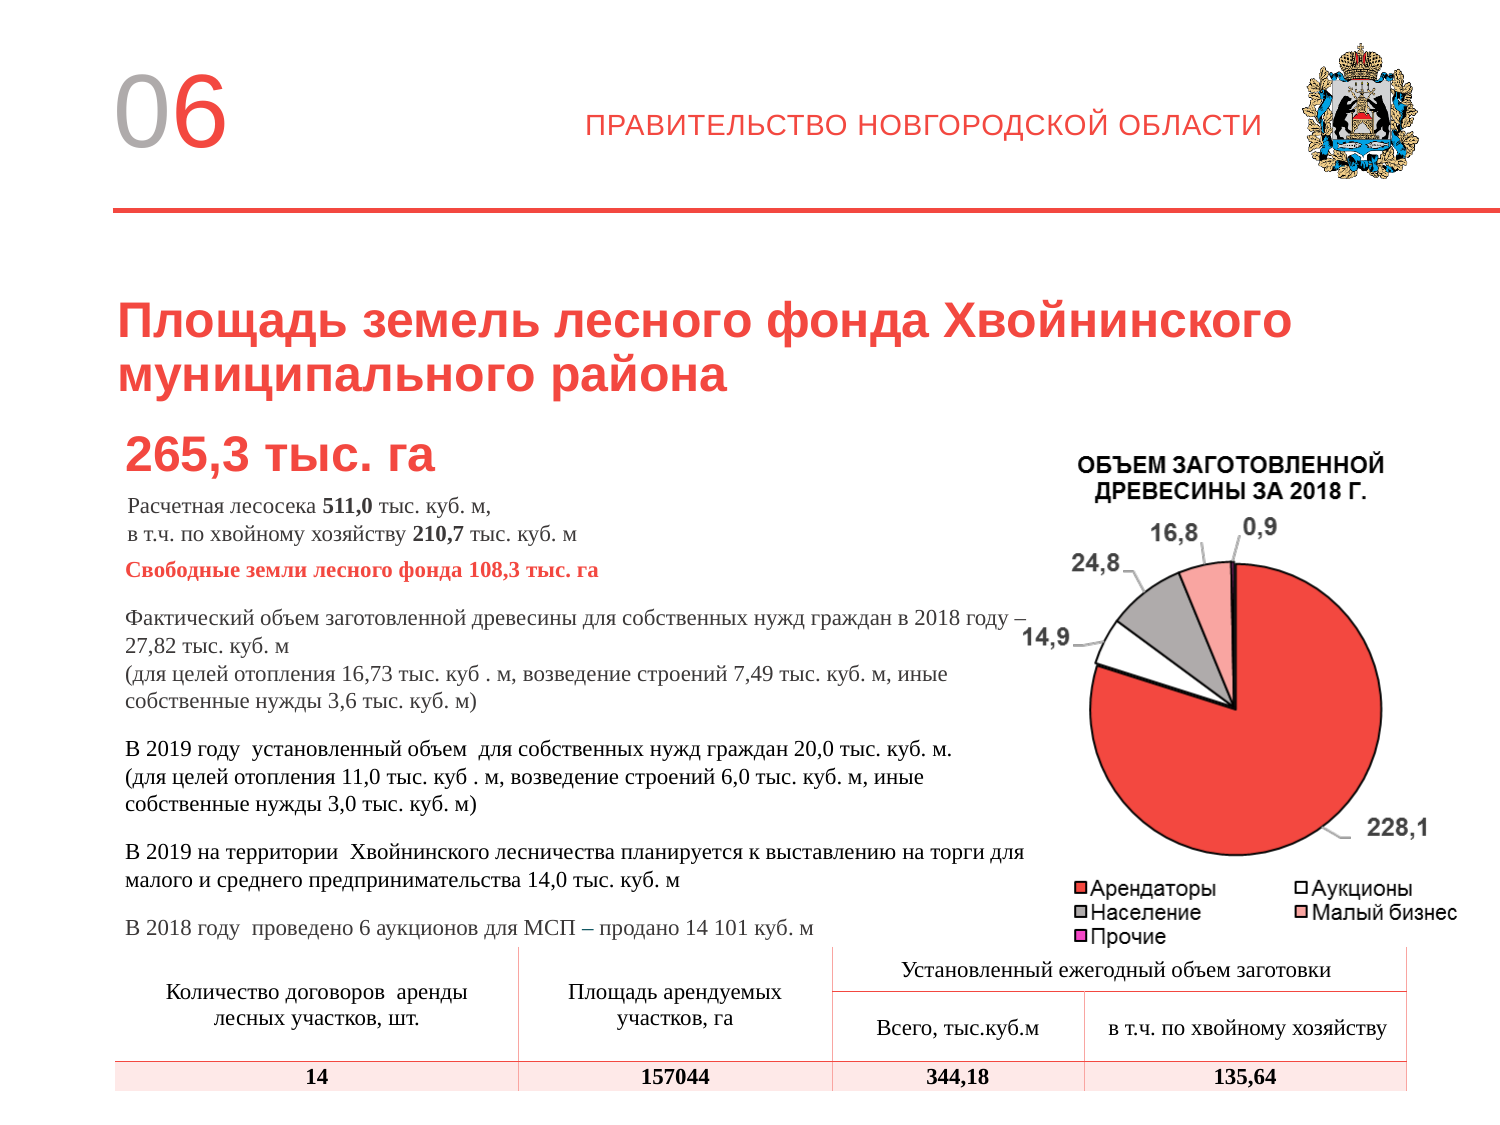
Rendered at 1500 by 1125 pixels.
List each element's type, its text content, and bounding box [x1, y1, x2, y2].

chart [964, 423, 1487, 948]
table_cell 135,64 [1085, 1062, 1406, 1091]
picture [969, 435, 1492, 960]
table_cell 157044 [519, 1062, 832, 1091]
text_box Расчетная лесосека 511,0 тыс. куб. м, в т.ч. по хвойному хозяйству 210,7 тыс. куб. м Свободные земли лесного фонда 108,3 тыс. га Фактический объем заготовленной древесины для собственных нужд граждан в 2018 году – 27,82 тыс. куб. м (для целей отопления 16,73 тыс. куб . м, возведение строений 7,49 тыс. куб. м, иные собственные нужды 3,6 тыс. куб. м) В 2019 году установленный объем для собственных нужд граждан 20,0 тыс. куб. м. (для целей отопления 11,0 тыс. куб . м, возведение строений 6,0 тыс. куб. м, иные собственные нужды 3,0 тыс. куб. м) В 2019 на территории Хвойнинского лесничества планируется к выставлению на торги для малого и среднего предпринимательства 14,0 тыс. куб. м В 2018 году проведено 6 аукционов для МСП – продано 14 101 куб. м [108, 482, 964, 960]
table_cell 344,18 [833, 1062, 1084, 1091]
table_header Количество договоров аренды лесных участков, шт. [115, 949, 518, 1061]
picture [1302, 43, 1419, 179]
table_cell в т.ч. по хвойному хозяйству [1085, 992, 1406, 1061]
table_header Установленный ежегодный объем заготовки [833, 949, 1406, 991]
table_cell Всего, тыс.куб.м [833, 992, 1084, 1061]
table_cell 14 [115, 1062, 518, 1091]
text_box 06 [98, 36, 312, 177]
text_box 265,3 тыс. га [108, 414, 871, 479]
text_box ПРАВИТЕЛЬСТВО НОВГОРОДСКОЙ ОБЛАСТИ [570, 102, 1302, 147]
table_header Площадь арендуемых участков, га [519, 949, 832, 1061]
title Площадь земель лесного фонда Хвойнинского муниципального района [103, 287, 1397, 505]
